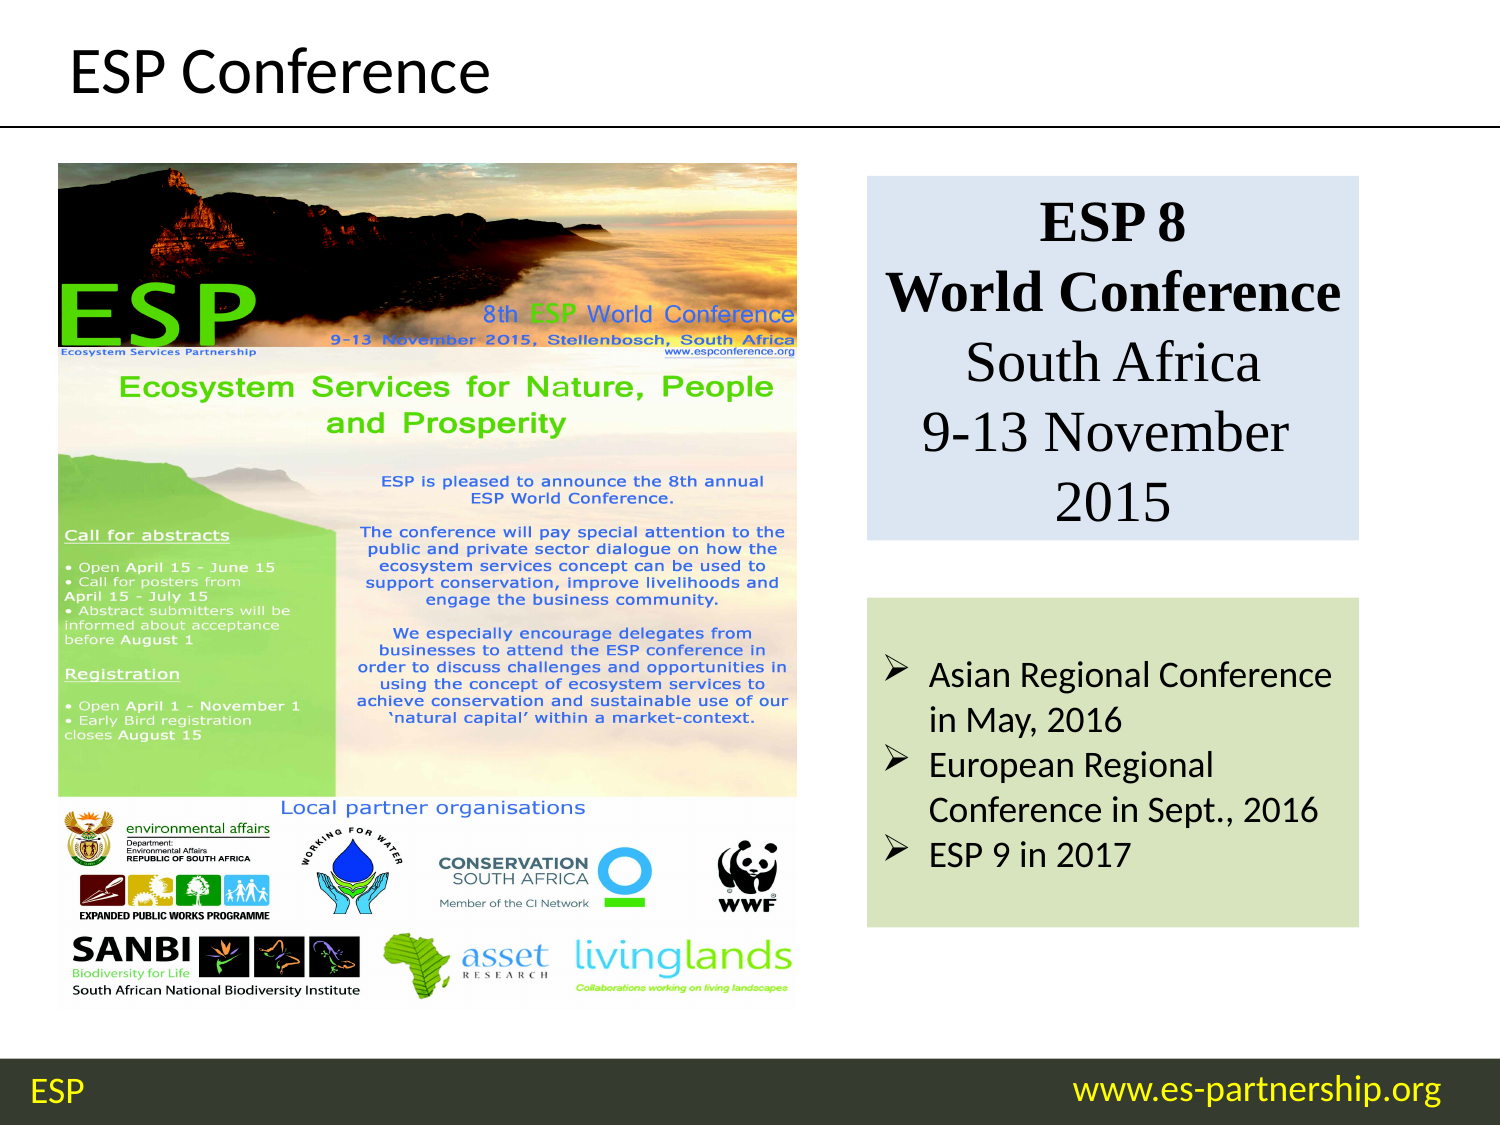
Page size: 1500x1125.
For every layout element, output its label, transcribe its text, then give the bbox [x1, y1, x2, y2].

text_box Asian Regional Conference in May, 2016 European Regional Conference in Sept., 2016 ESP 9 in 2017 [867, 597, 1360, 928]
picture [58, 163, 798, 1010]
text_box ESP 8 World Conference South Africa 9-13 November 2015 [867, 175, 1359, 541]
text_box ESP Conference [54, 19, 507, 114]
text_box www.es-partnership.org [1057, 1056, 1457, 1117]
text_box ESP [15, 1058, 100, 1119]
